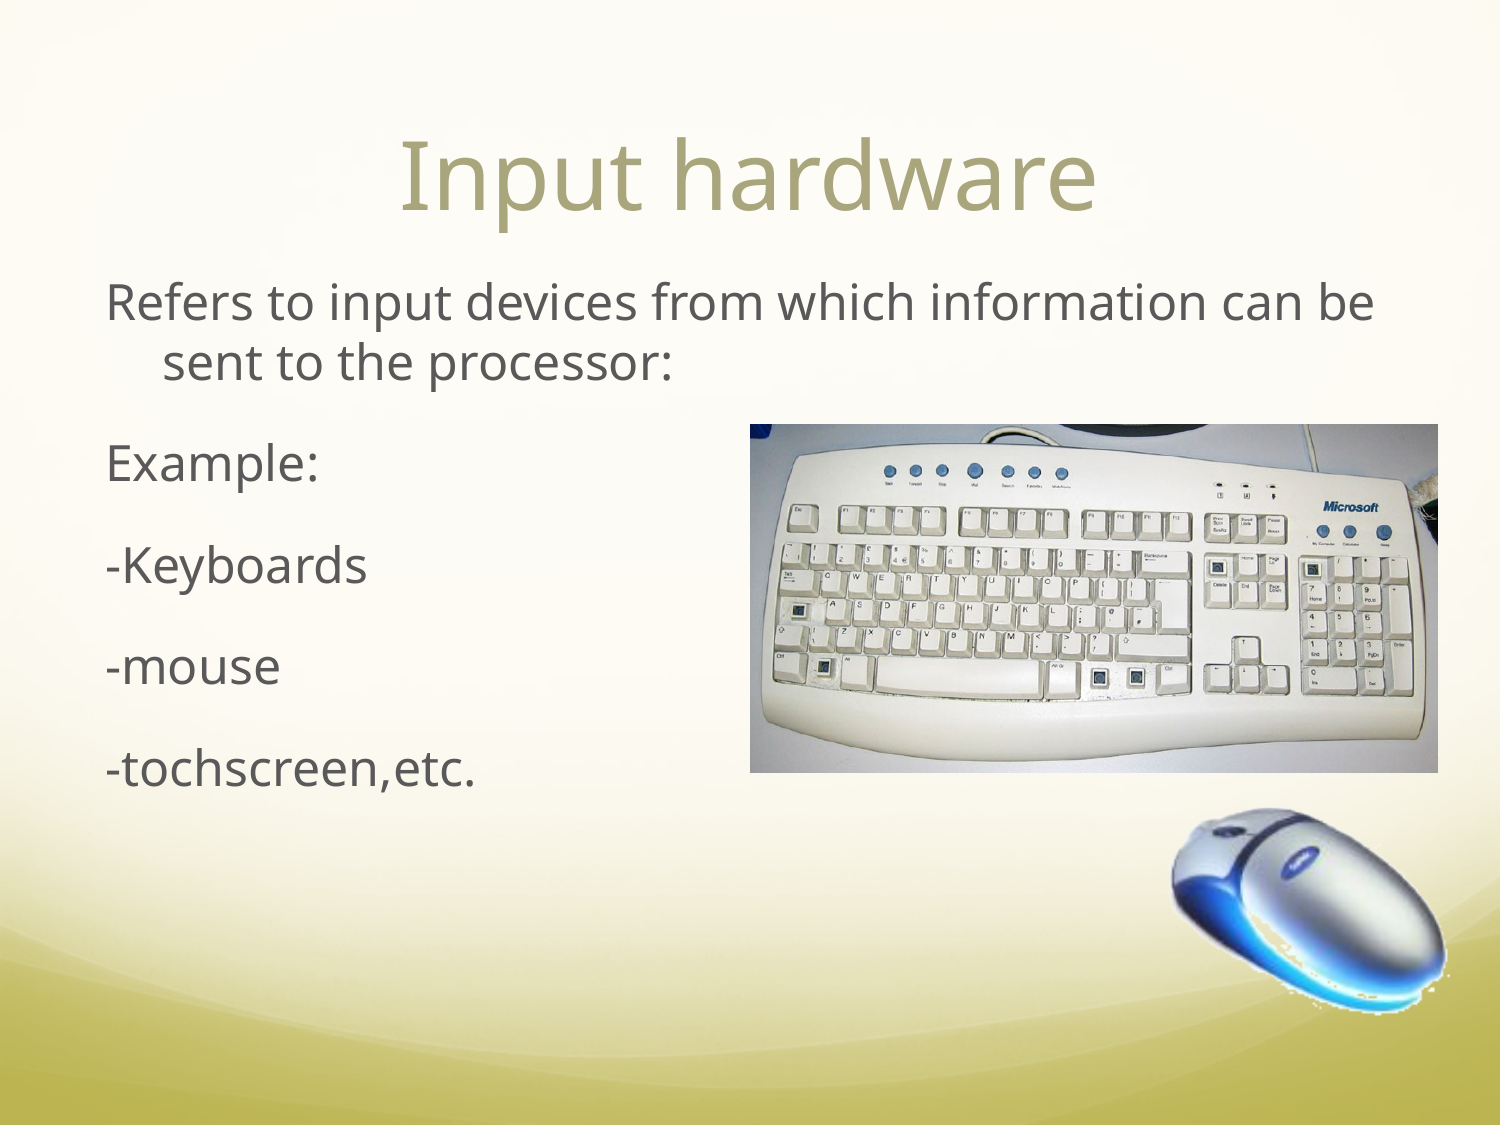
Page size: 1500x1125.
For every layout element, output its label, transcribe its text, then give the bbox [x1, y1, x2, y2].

picture [749, 424, 1438, 773]
picture [1161, 774, 1451, 1063]
title Input hardware [89, 17, 1410, 238]
list Refers to input devices from which information can be sent to the processor: Example: -Keyboards -mouse -tochscreen,etc. [89, 262, 1410, 976]
